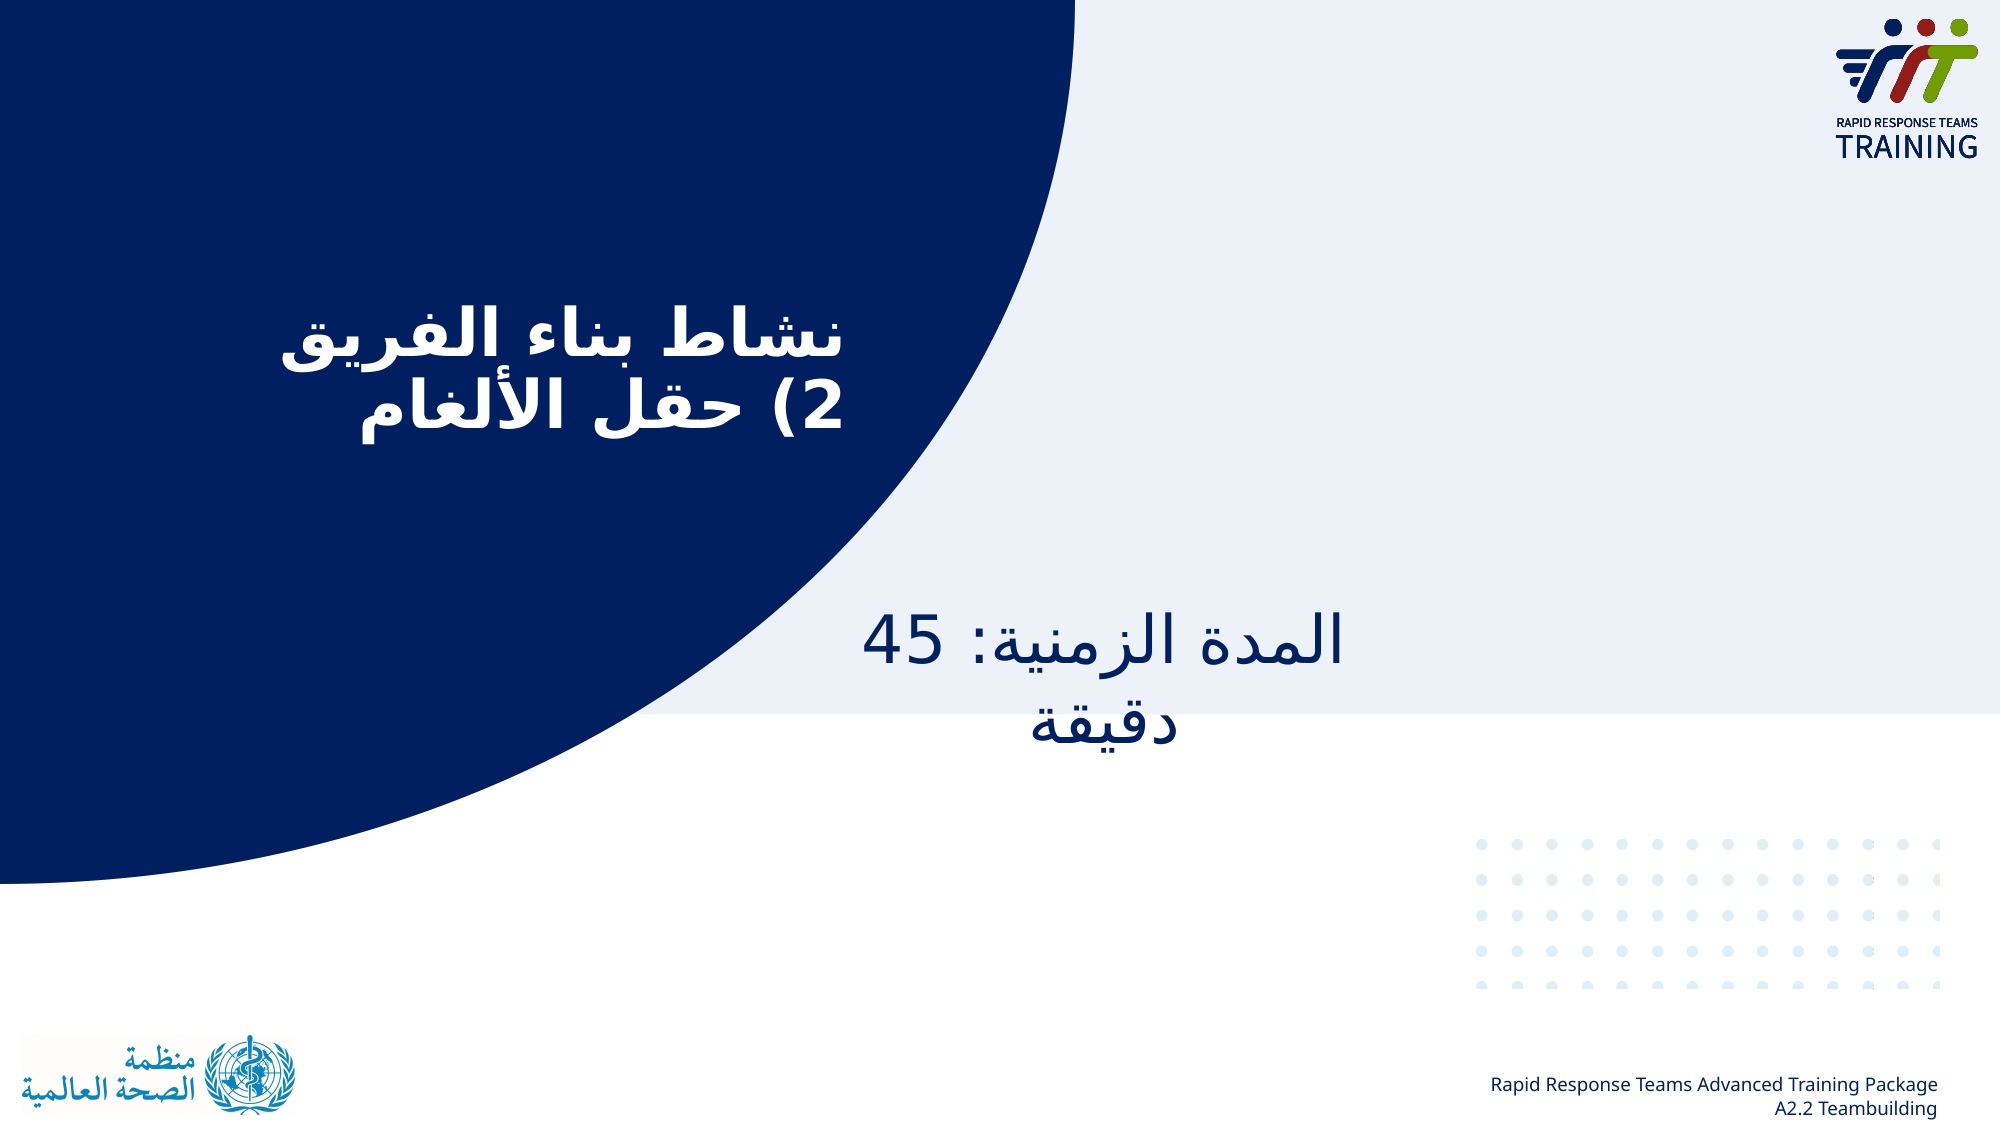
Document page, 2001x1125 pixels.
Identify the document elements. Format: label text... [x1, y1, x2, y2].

picture [1476, 839, 1940, 989]
picture [0, 0, 1075, 884]
picture [22, 1035, 295, 1115]
text_box المدة الزمنية: 45 دقيقة [854, 589, 1355, 765]
picture [252, 1050, 258, 1059]
picture [1835, 19, 1978, 167]
title نشاط بناء الفريق 2) حقل الألغام [74, 172, 856, 570]
